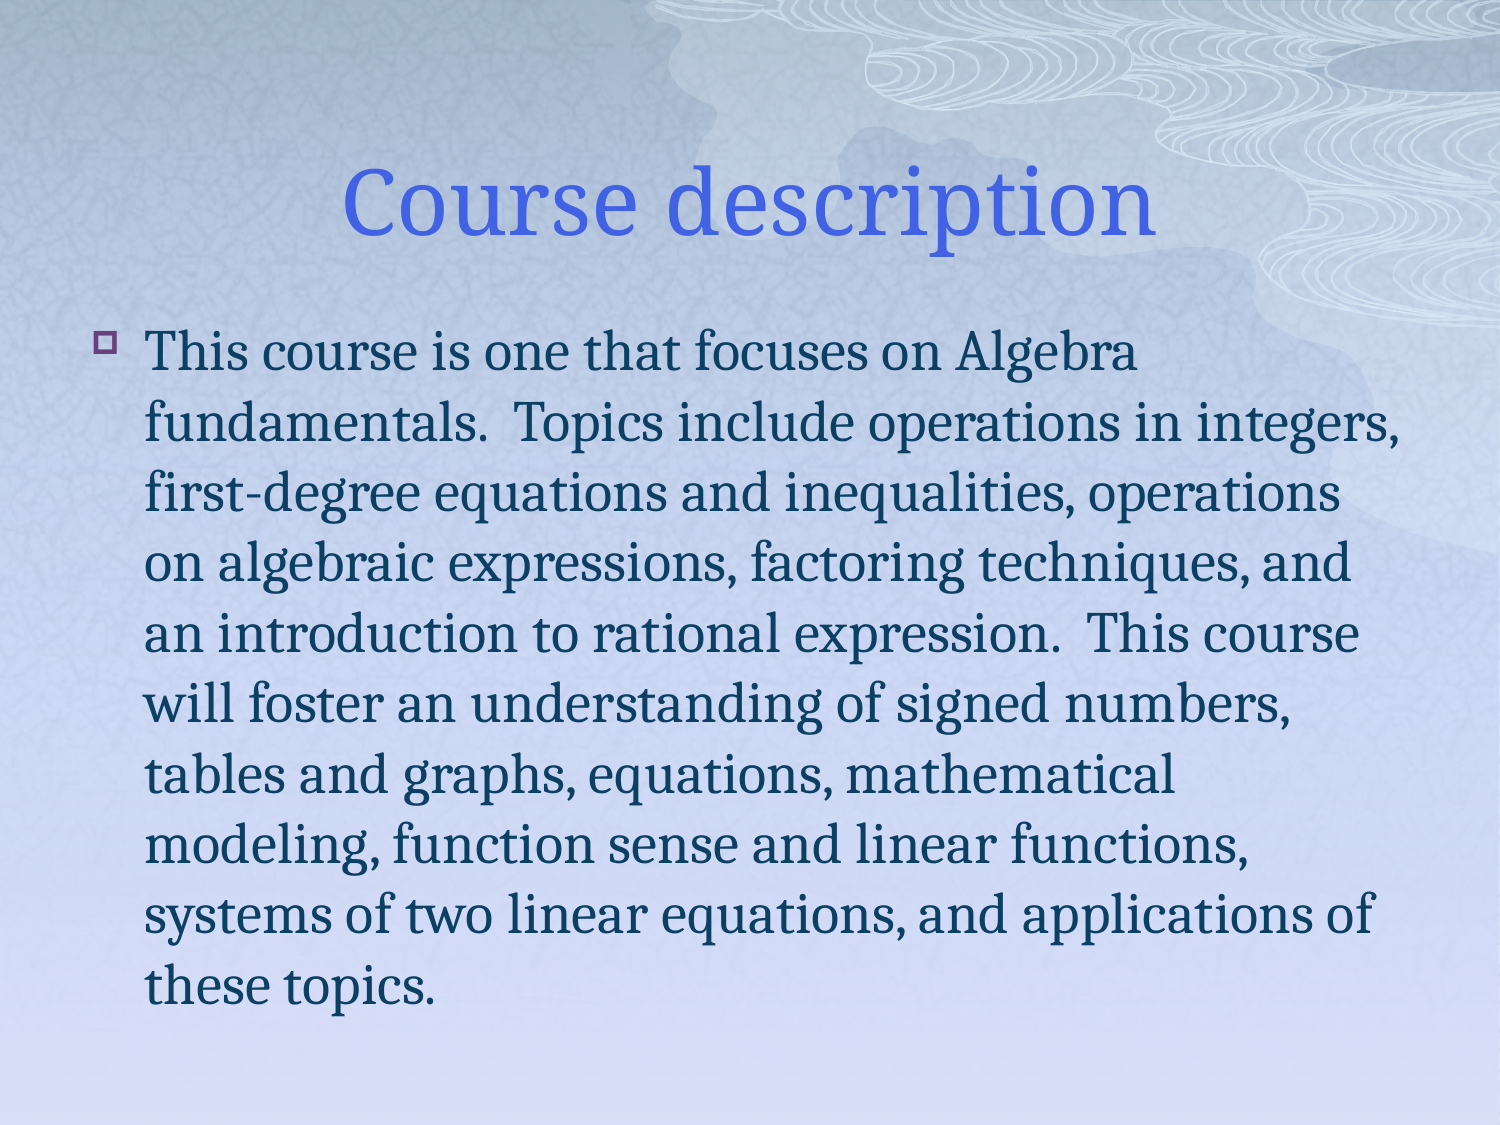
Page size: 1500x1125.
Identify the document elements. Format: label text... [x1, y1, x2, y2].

title Course description [75, 105, 1425, 293]
list This course is one that focuses on Algebra fundamentals. Topics include operations in integers, first-degree equations and inequalities, operations on algebraic expressions, factoring techniques, and an introduction to rational expression. This course will foster an understanding of signed numbers, tables and graphs, equations, mathematical modeling, function sense and linear functions, systems of two linear equations, and applications of these topics. [76, 304, 1430, 1032]
